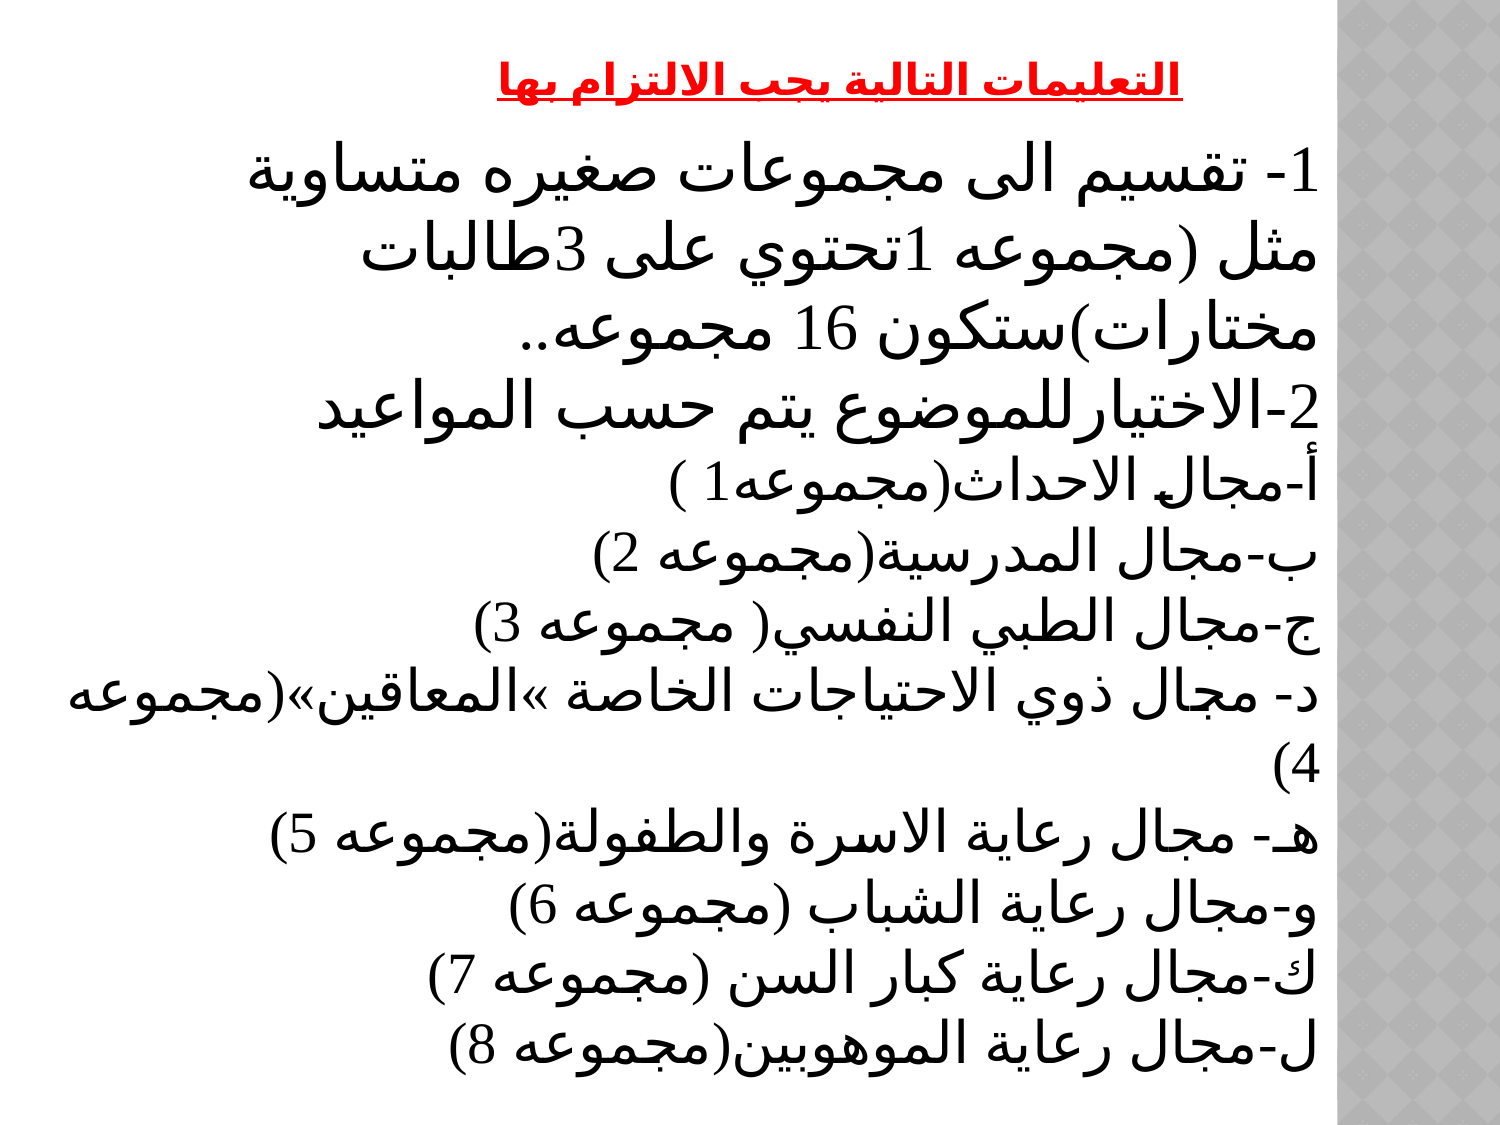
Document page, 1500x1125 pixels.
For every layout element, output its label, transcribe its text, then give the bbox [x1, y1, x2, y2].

list التعليمات التالية يجب الالتزام بها [171, 42, 1198, 165]
title 1- تقسيم الى مجموعات صغيره متساوية مثل (مجموعه 1تحتوي على 3طالبات مختارات)ستكون 16 مجموعه.. 2-الاختيارللموضوع يتم حسب المواعيد أ-مجال الاحداث(مجموعه1 ) ب-مجال المدرسية(مجموعه 2) ج-مجال الطبي النفسي( مجموعه 3) د- مجال ذوي الاحتياجات الخاصة »المعاقين»(مجموعه 4) هـ- مجال رعاية الاسرة والطفولة(مجموعه 5) و-مجال رعاية الشباب (مجموعه 6) ك-مجال رعاية كبار السن (مجموعه 7) ل-مجال رعاية الموهوبين(مجموعه 8) [5, 125, 1329, 1094]
